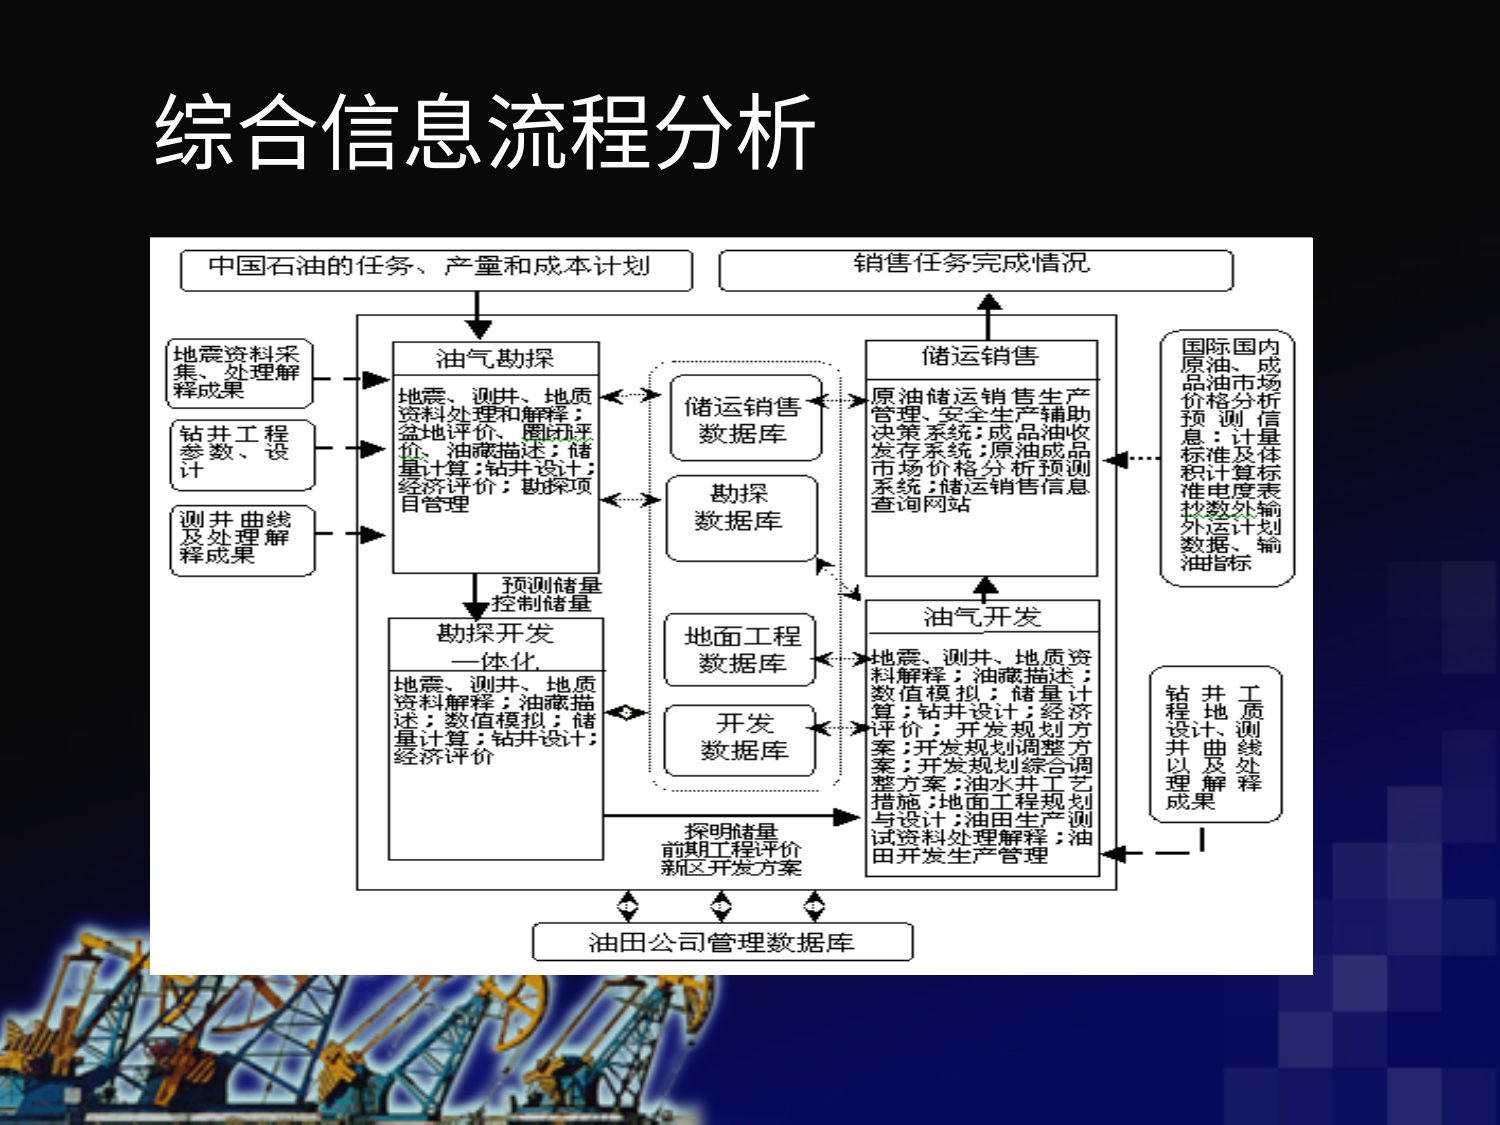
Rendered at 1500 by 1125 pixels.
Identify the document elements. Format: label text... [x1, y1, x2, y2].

picture [0, 0, 1500, 1125]
text_box 综合信息流程分析 [137, 72, 834, 188]
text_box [151, 238, 1313, 975]
